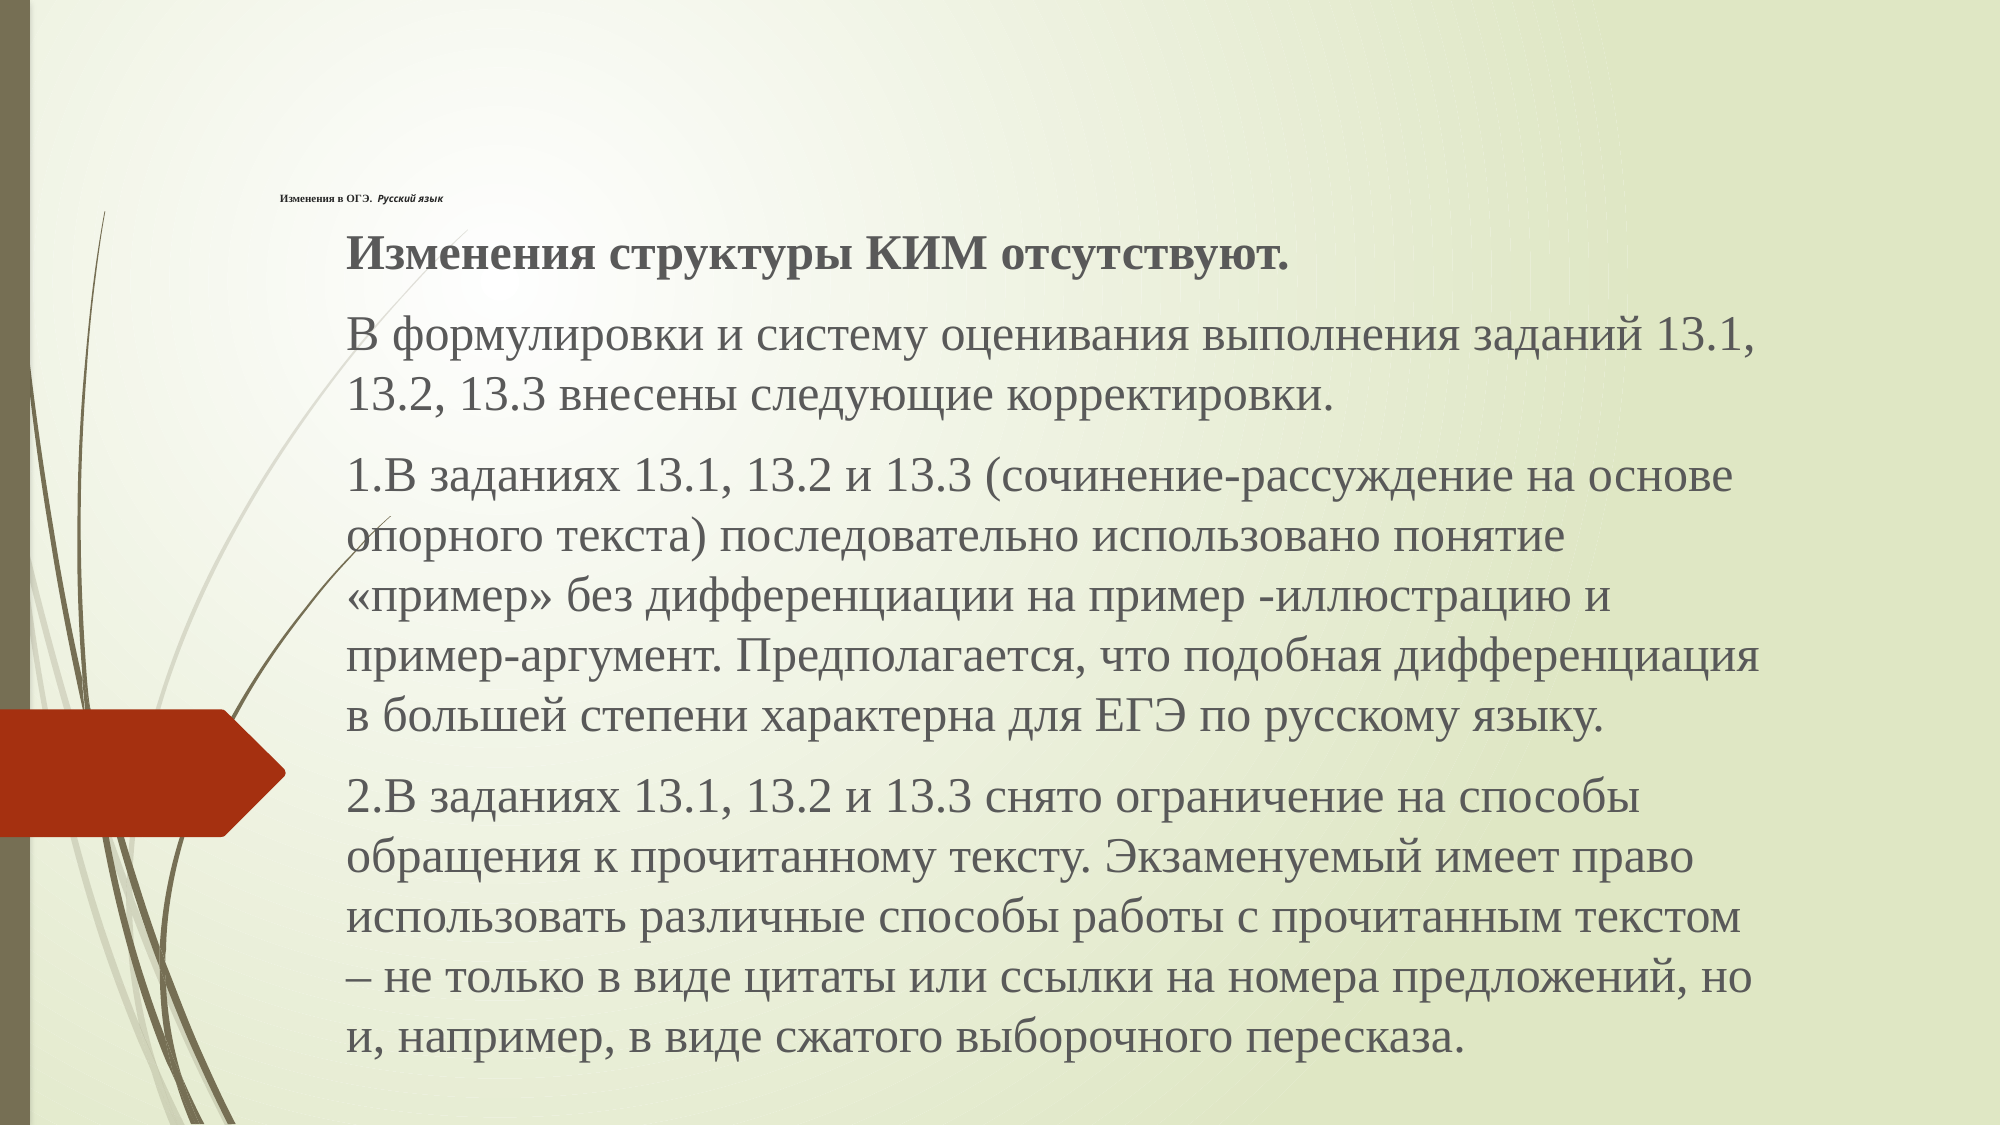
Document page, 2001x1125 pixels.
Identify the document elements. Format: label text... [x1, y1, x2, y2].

title Изменения в ОГЭ. Русский язык [264, 184, 1750, 213]
subtitle Изменения структуры КИМ отсутствуют. В формулировки и систему оценивания выполнения заданий 13.1, 13.2, 13.3 внесены следующие корректировки. 1.В заданиях 13.1, 13.2 и 13.3 (сочинение-рассуждение на основе опорного текста) последовательно использовано понятие «пример» без дифференциации на пример -иллюстрацию и пример-аргумент. Предполагается, что подобная дифференциация в большей степени характерна для ЕГЭ по русскому языку. 2.В заданиях 13.1, 13.2 и 13.3 снято ограничение на способы обращения к прочитанному тексту. Экзаменуемый имеет право использовать различные способы работы с прочитанным текстом – не только в виде цитаты или ссылки на номера предложений, но и, например, в виде сжатого выборочного пересказа. [331, 212, 1787, 1060]
